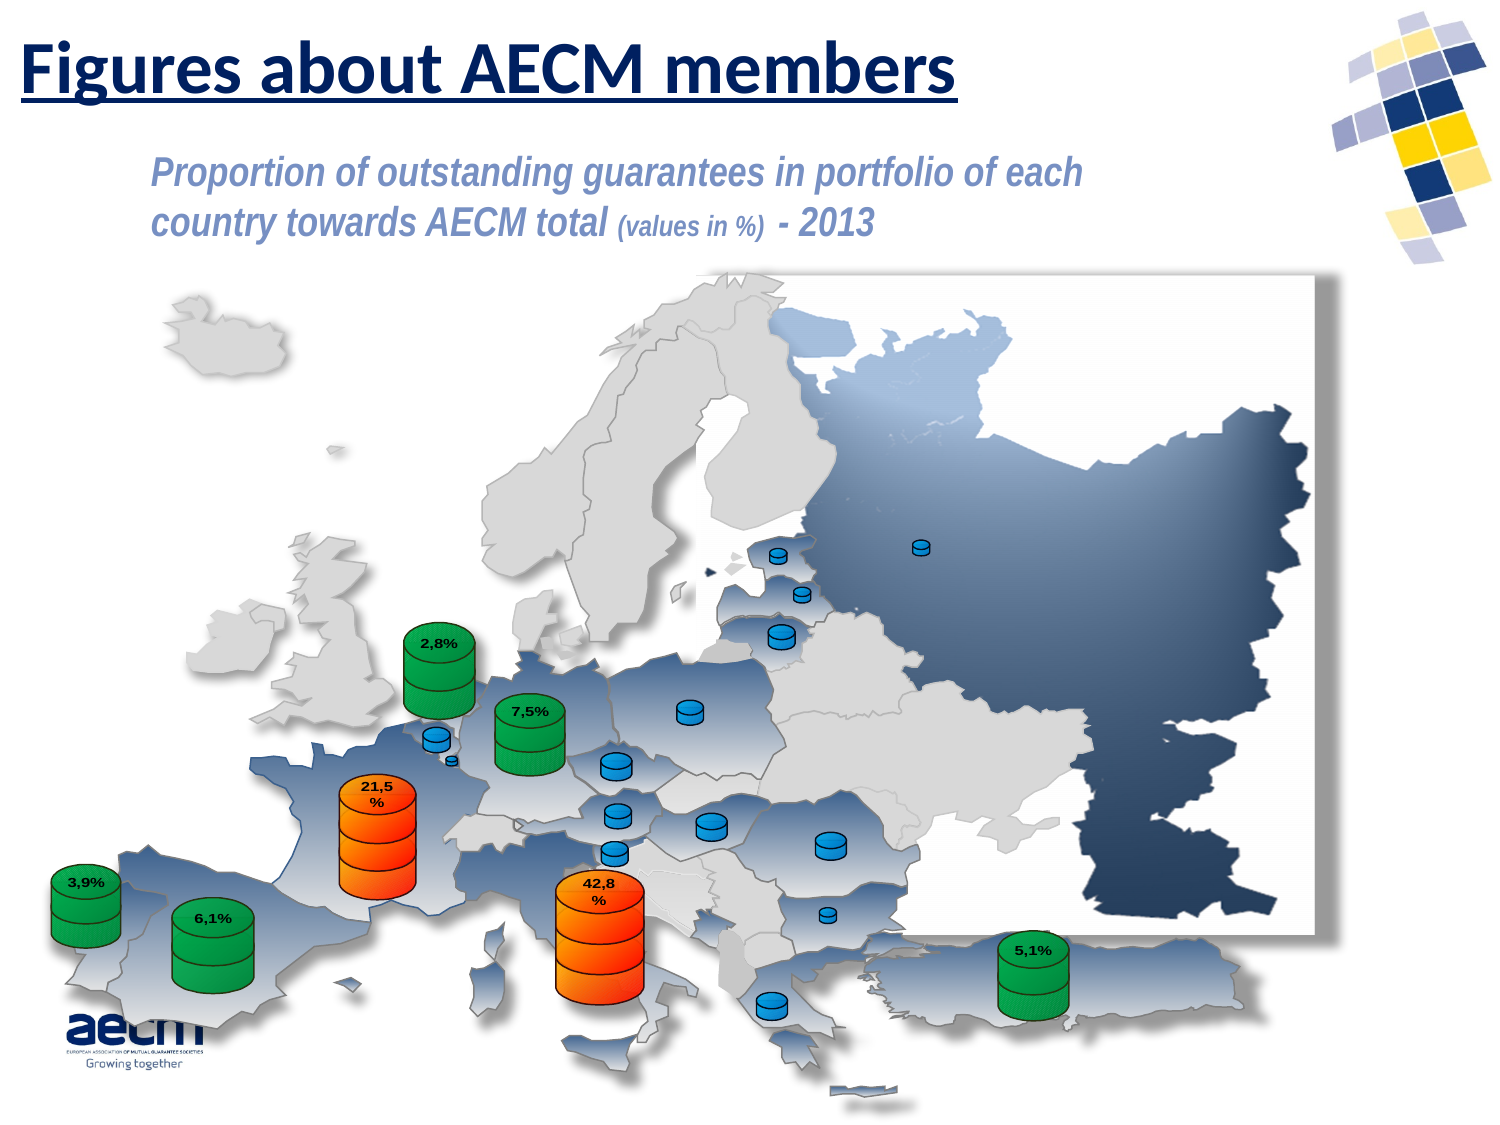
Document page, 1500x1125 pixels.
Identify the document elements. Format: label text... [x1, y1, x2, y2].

subtitle Proportion of outstanding guarantees in portfolio of each country towards AECM total (values in %) - 2013 [135, 143, 1140, 265]
title Figures about AECM members [5, 0, 1294, 143]
picture [42, 7, 1495, 1118]
